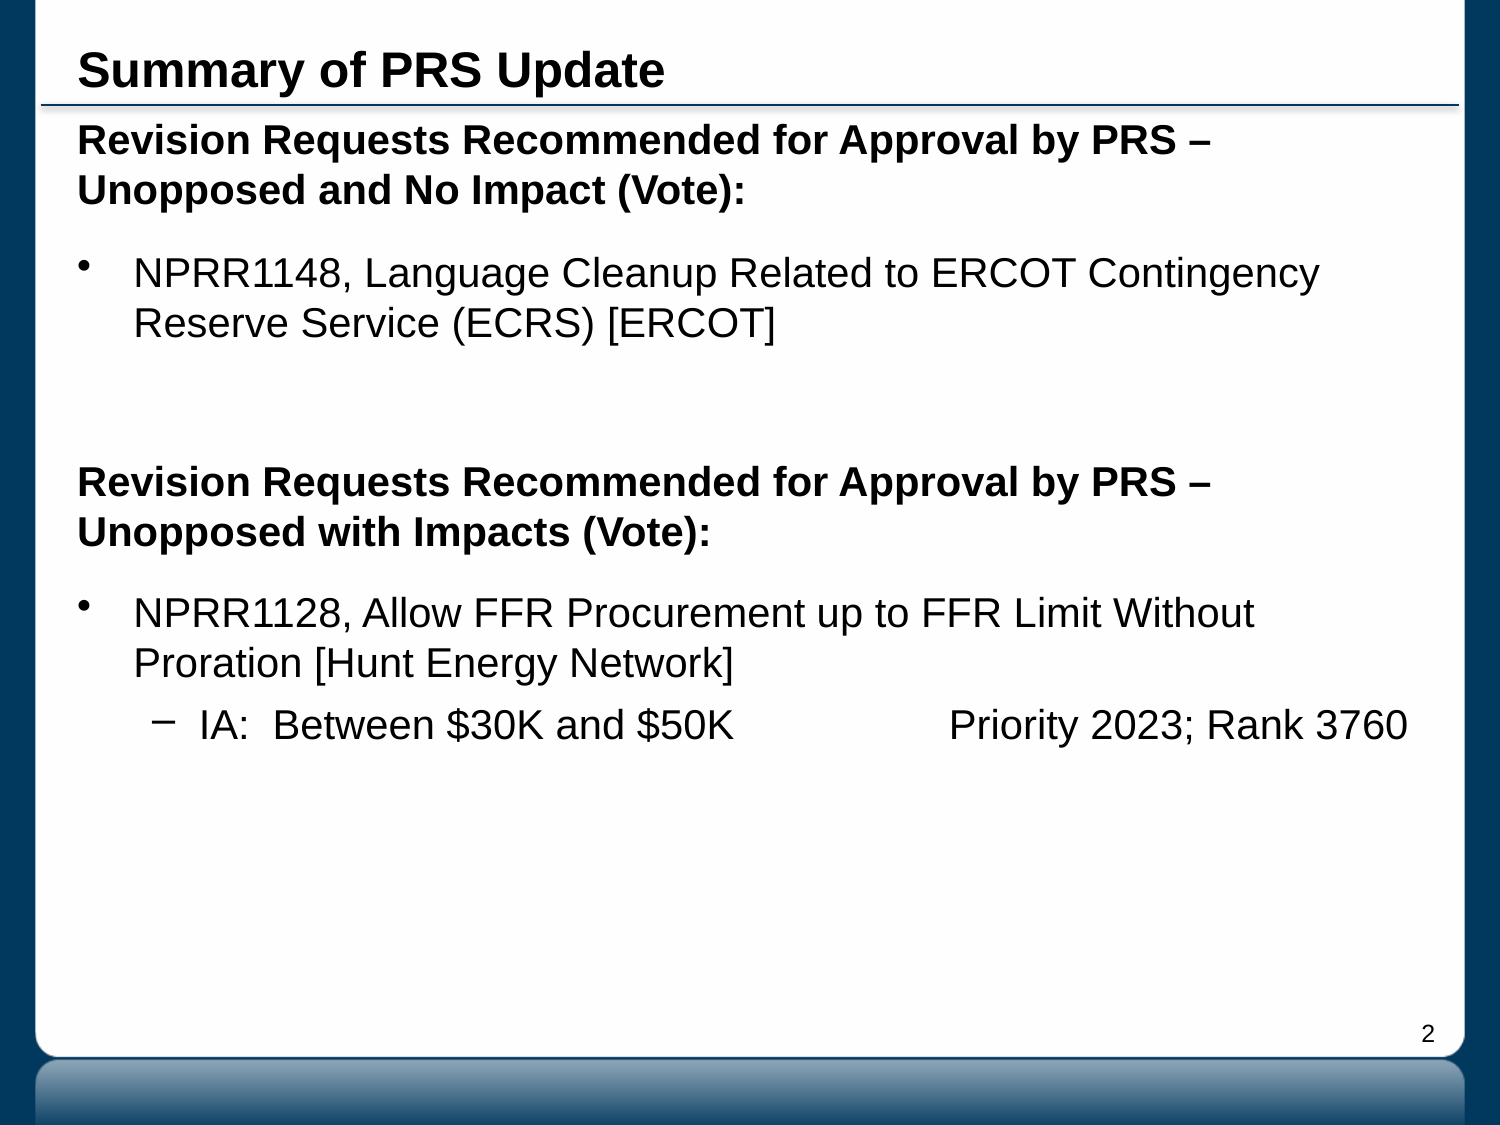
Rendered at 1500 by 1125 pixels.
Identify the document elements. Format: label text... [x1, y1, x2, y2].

text_box Revision Requests Recommended for Approval by PRS – Unopposed and No Impact (Vote): NPRR1148, Language Cleanup Related to ERCOT Contingency Reserve Service (ECRS) [ERCOT] Revision Requests Recommended for Approval by PRS – Unopposed with Impacts (Vote): NPRR1128, Allow FFR Procurement up to FFR Limit Without Proration [Hunt Energy Network] IA: Between $30K and $50K Priority 2023; Rank 3760 [62, 106, 1450, 1049]
picture [35, 0, 1465, 1125]
title Summary of PRS Update [62, 29, 1450, 106]
